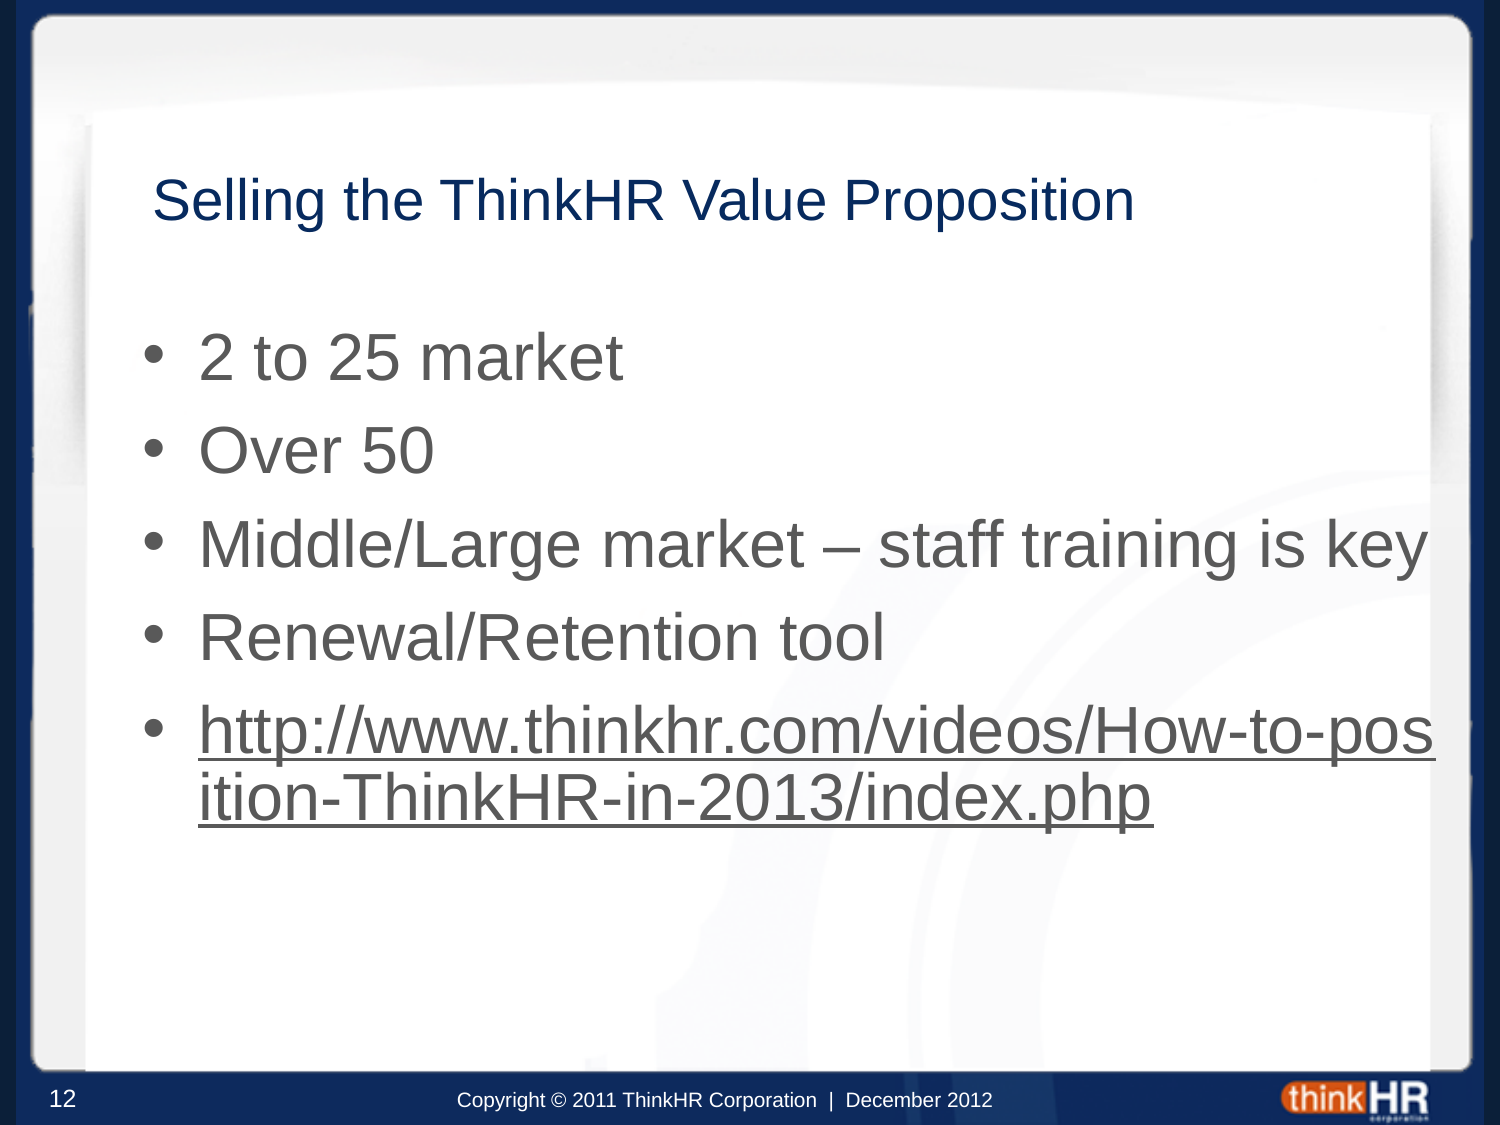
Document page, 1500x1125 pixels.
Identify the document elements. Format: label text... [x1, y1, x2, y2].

title Selling the ThinkHR Value Proposition [137, 147, 1363, 247]
slide_number 12 [24, 1073, 92, 1122]
list 2 to 25 market Over 50 Middle/Large market – staff training is key Renewal/Retention tool http://www.thinkhr.com/videos/How-to-position-ThinkHR-in-2013/index.php [126, 305, 1461, 922]
picture [16, 0, 1484, 1125]
footer Copyright © 2011 ThinkHR Corporation | December 2012 [204, 1075, 1246, 1122]
